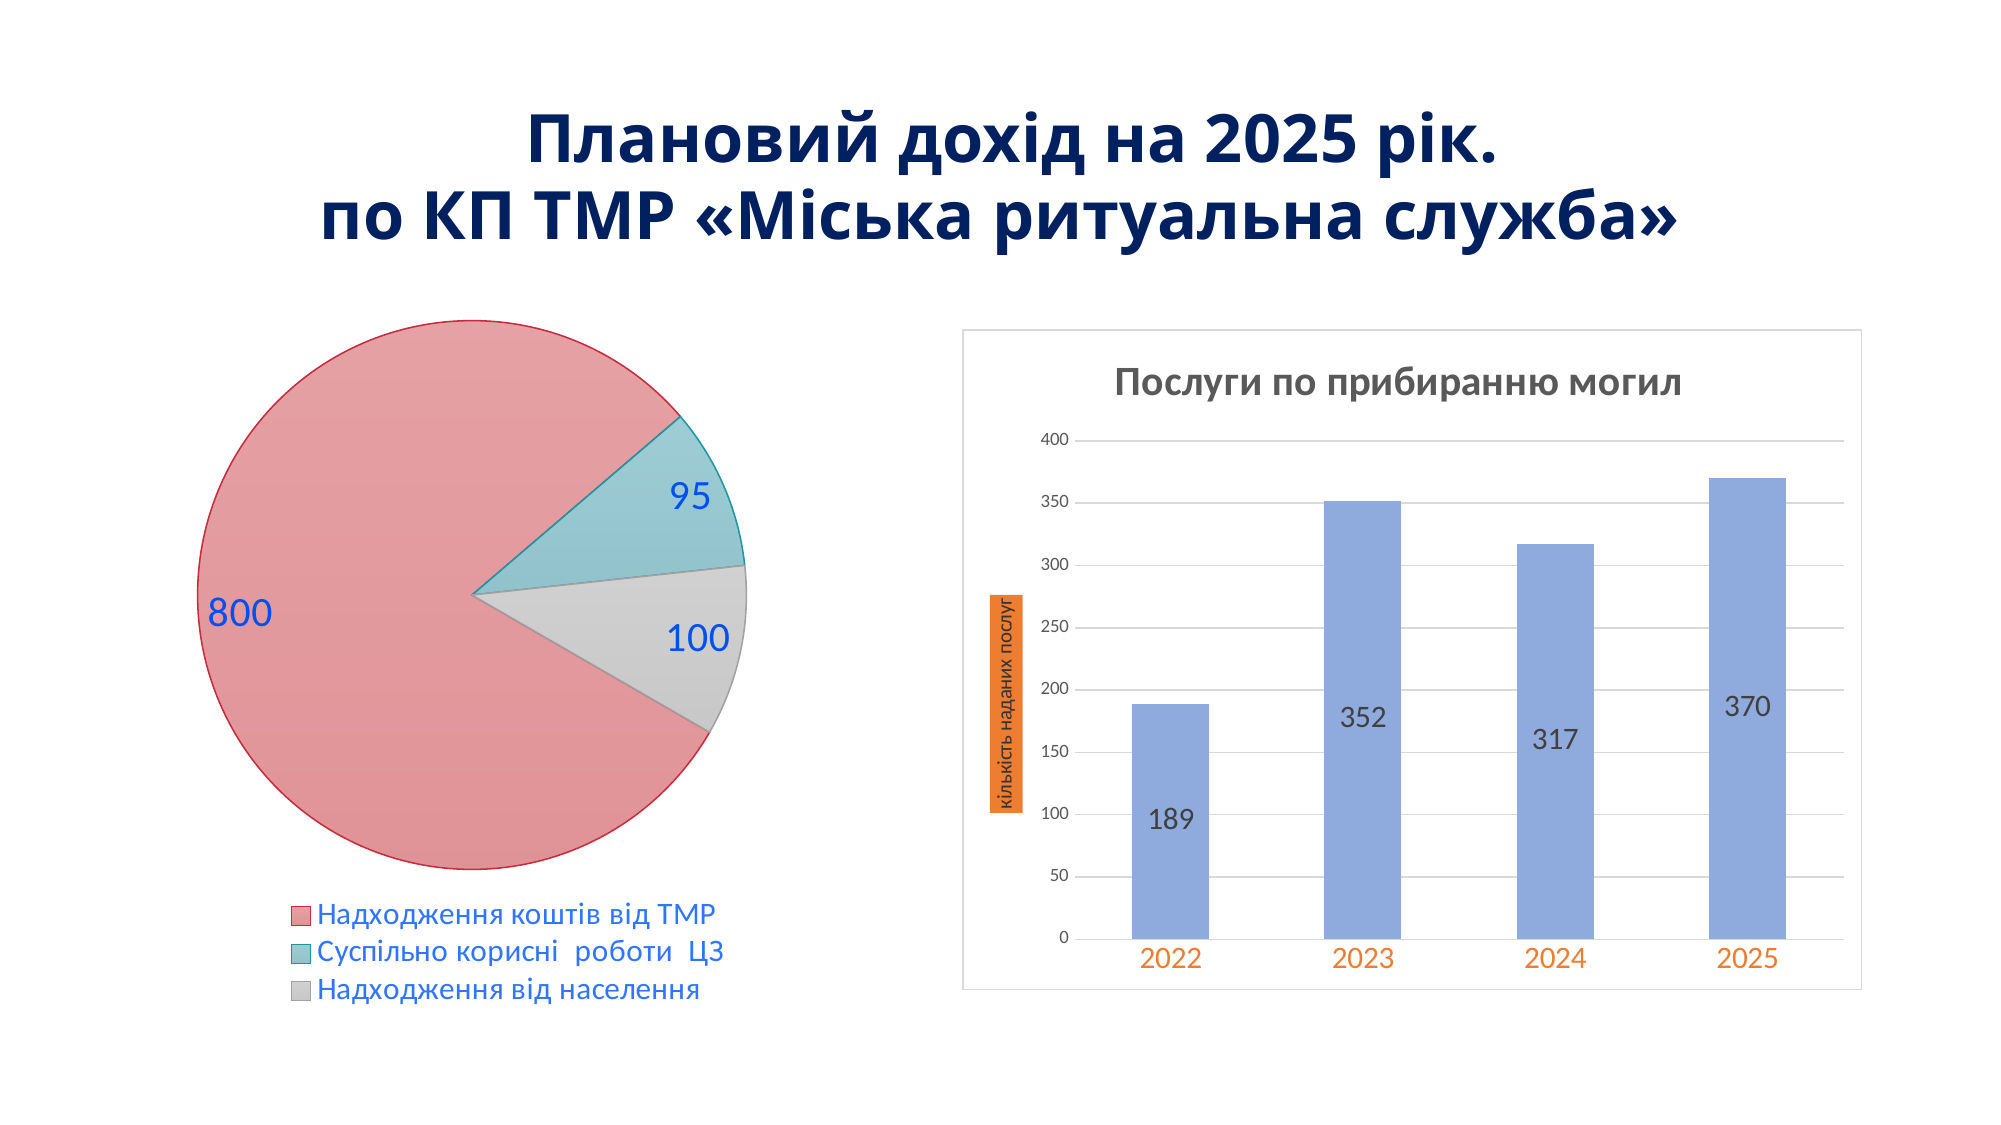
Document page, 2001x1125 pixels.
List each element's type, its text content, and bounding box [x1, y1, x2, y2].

chart [137, 306, 879, 1014]
title Плановий дохід на 2025 рік. по КП ТМР «Міська ритуальна служба» [137, 59, 1863, 278]
chart [962, 329, 1863, 991]
